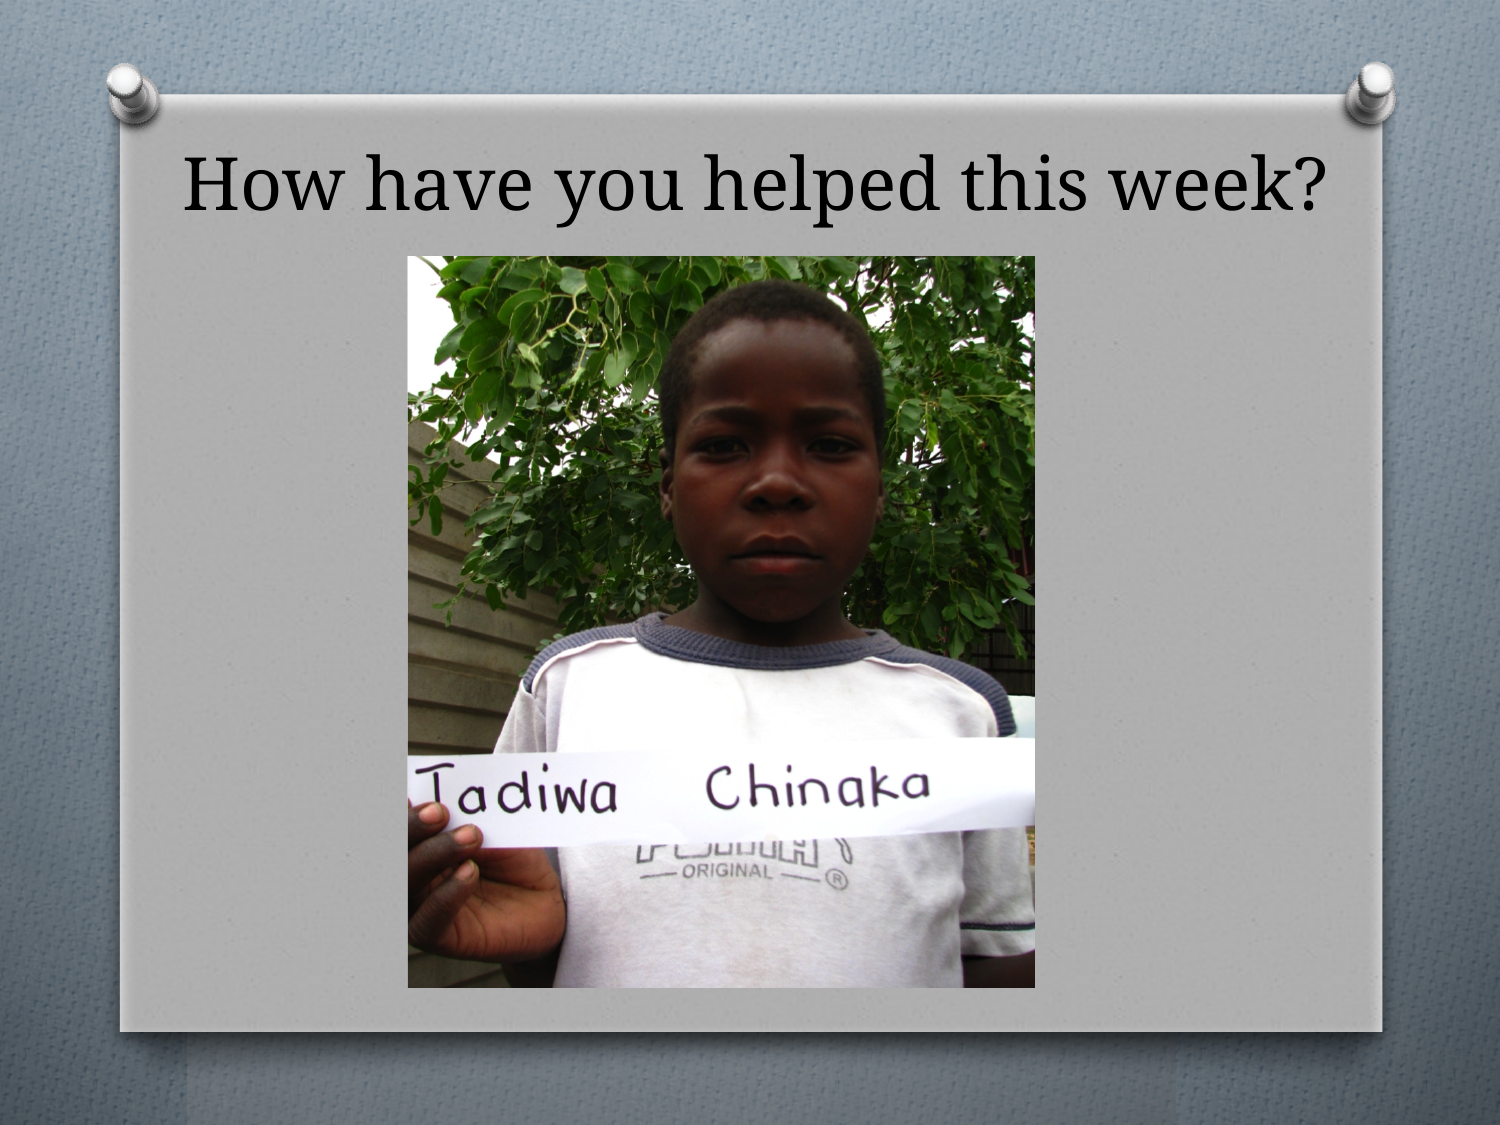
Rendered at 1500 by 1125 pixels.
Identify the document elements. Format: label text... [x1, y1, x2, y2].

picture [354, 256, 1088, 987]
picture [1317, 35, 1439, 151]
title How have you helped this week? [147, 101, 1365, 261]
picture [75, 29, 198, 147]
